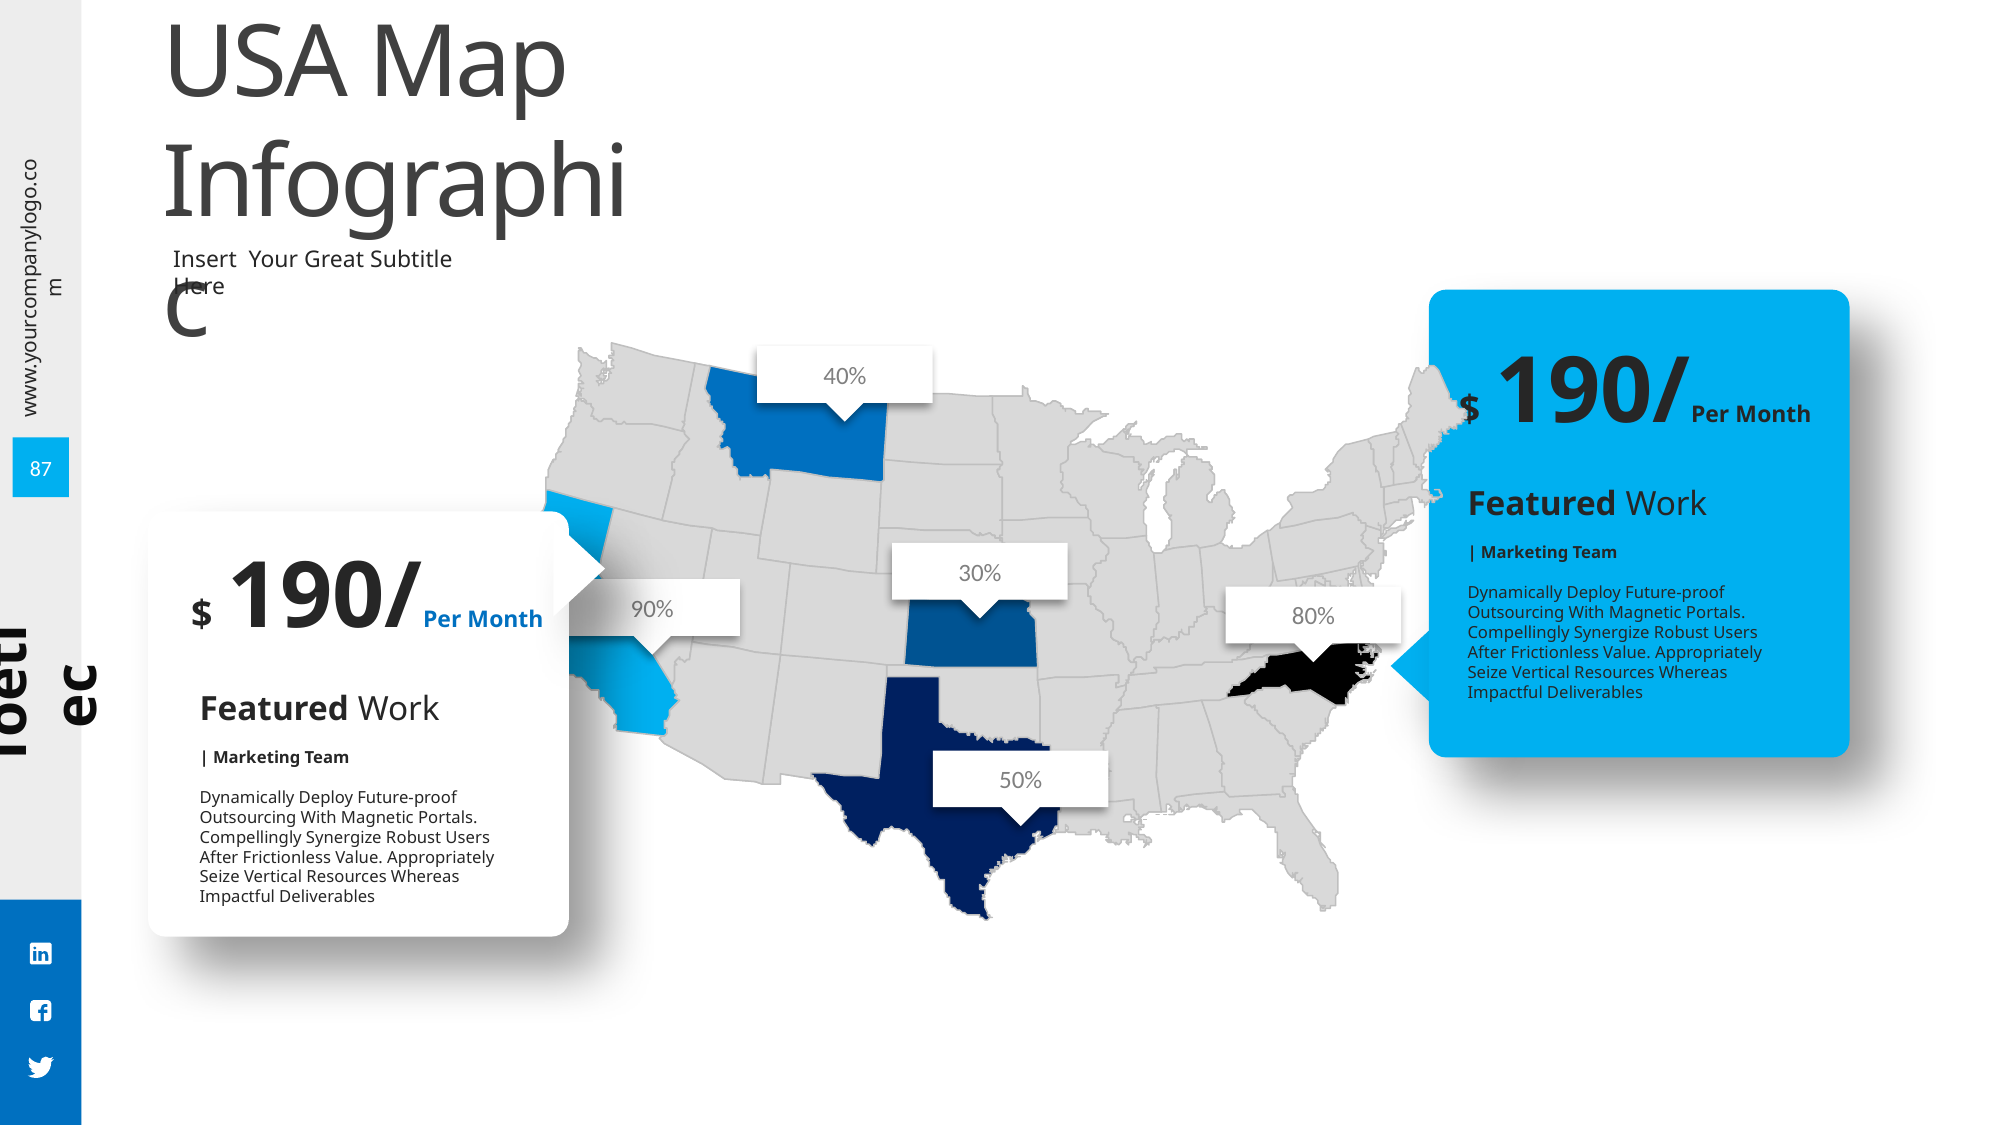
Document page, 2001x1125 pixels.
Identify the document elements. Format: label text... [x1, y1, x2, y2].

slide_number 87 [12, 437, 69, 498]
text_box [148, 511, 606, 937]
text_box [533, 342, 1467, 921]
text_box Insert Your Great Subtitle Here [158, 237, 512, 307]
text_box USA Map Infographic [147, 116, 677, 236]
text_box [167, 528, 567, 917]
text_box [1390, 289, 1850, 758]
